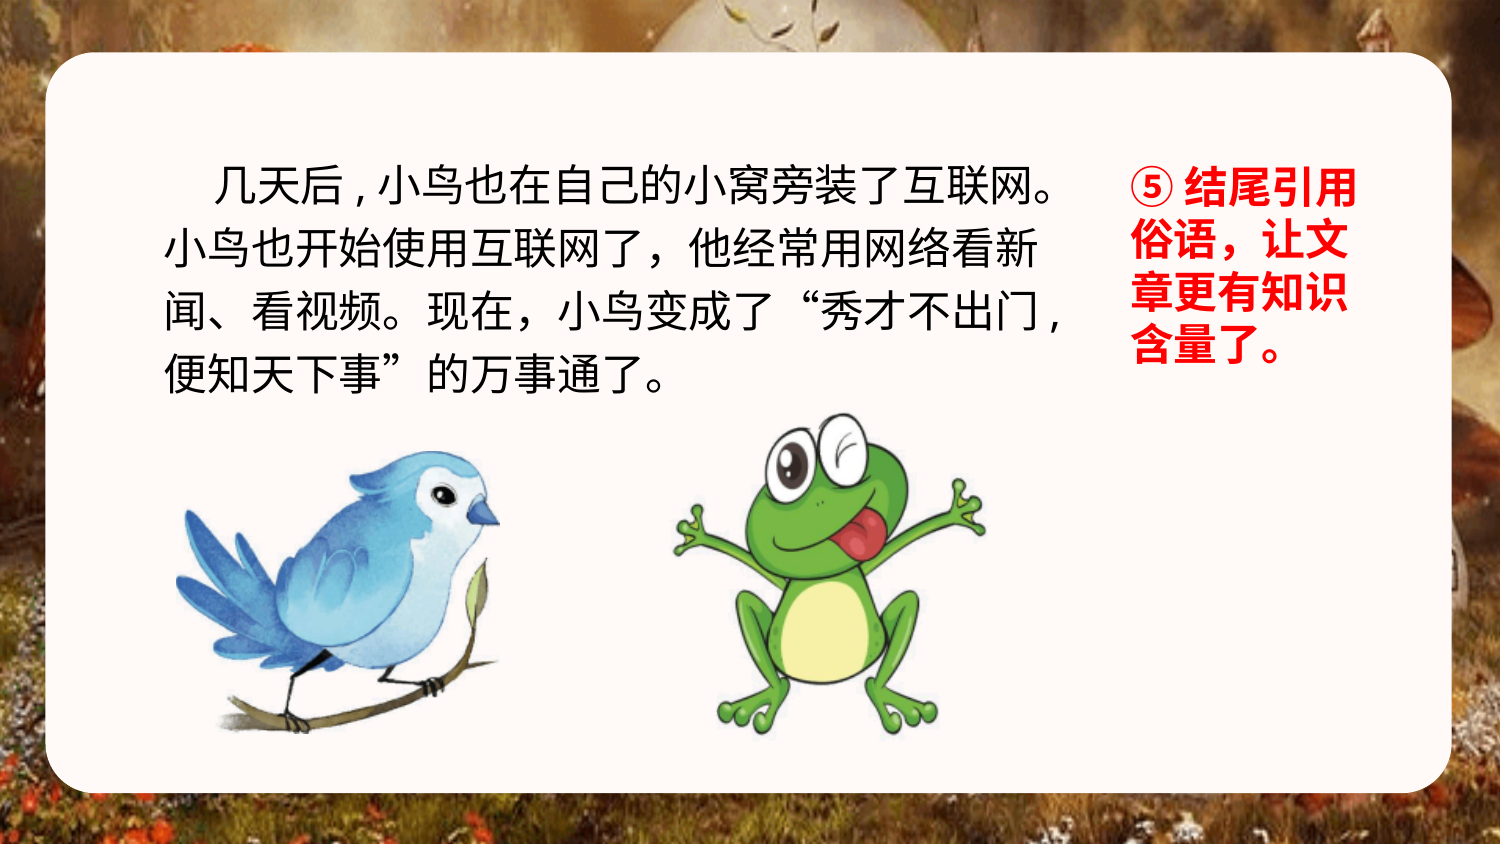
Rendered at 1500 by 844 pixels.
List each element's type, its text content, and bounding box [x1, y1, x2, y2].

text_box 几天后,小鸟也在自己的小窝旁装了互联网。小鸟也开始使用互联网了，他经常用网络看新闻、看视频。现在，小鸟变成了“秀才不出门,便知天下事”的万事通了。 [152, 141, 1074, 405]
picture [0, 0, 1500, 844]
text_box ⑤结尾引用俗语，让文章更有知识含量了。 [1118, 153, 1395, 376]
